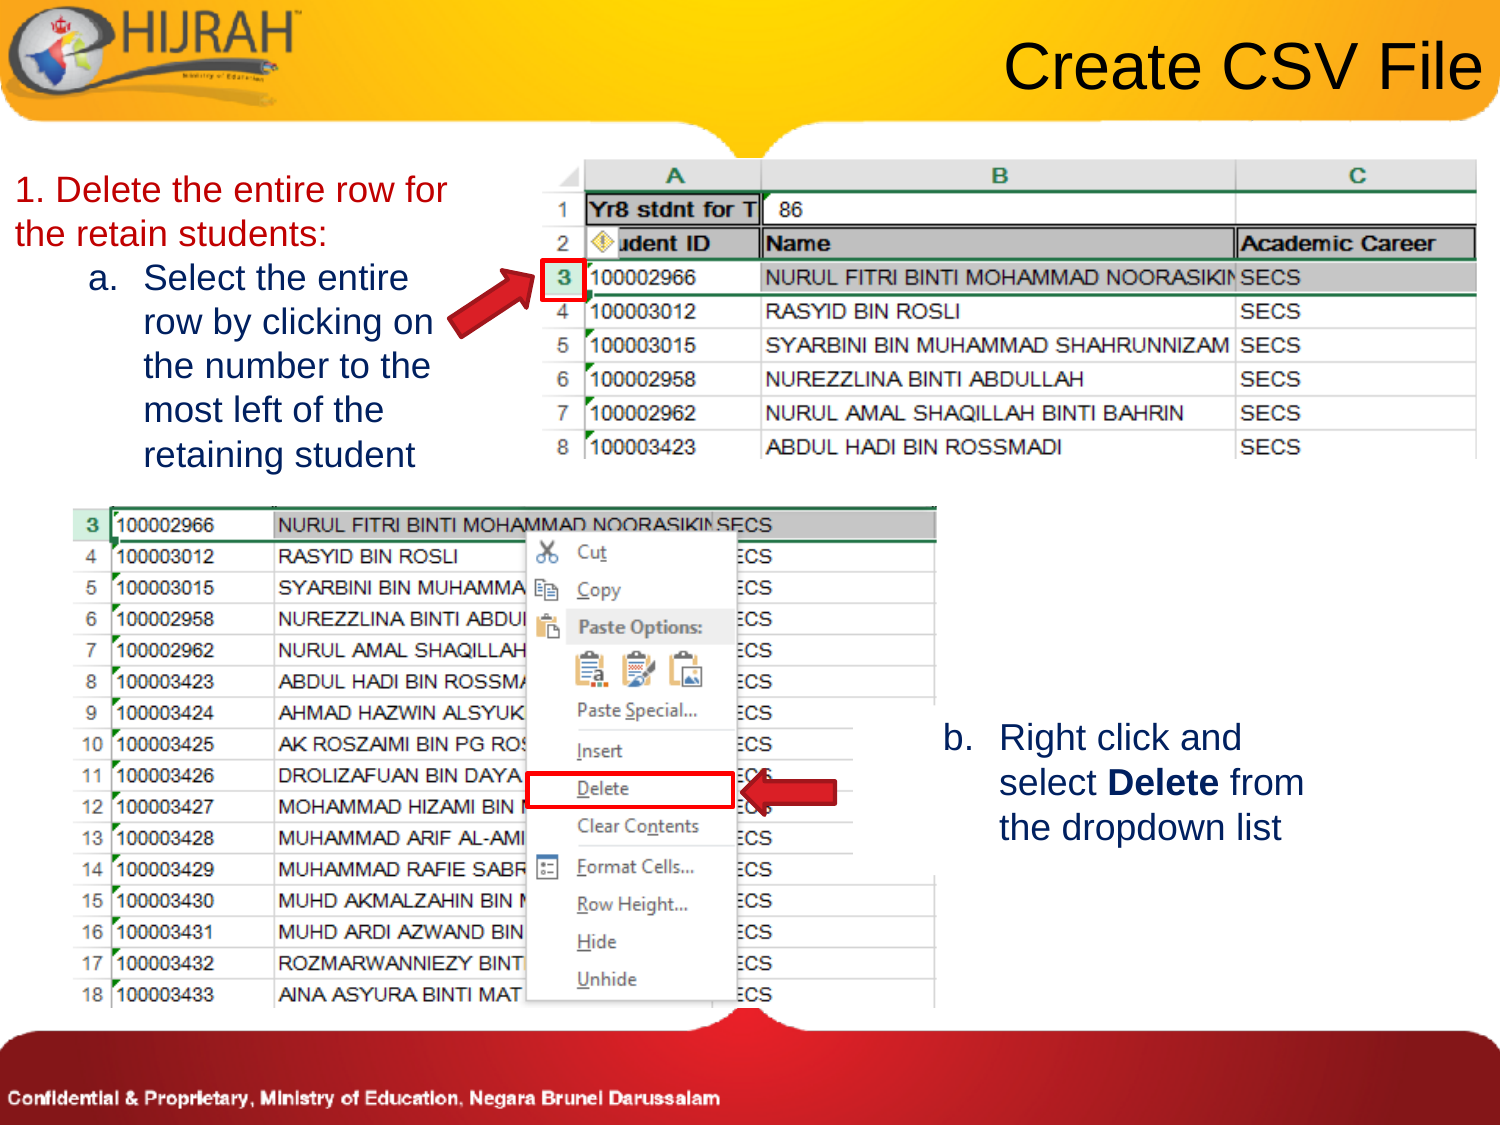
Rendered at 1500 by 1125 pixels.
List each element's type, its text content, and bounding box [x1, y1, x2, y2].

title Create CSV File [324, 0, 1500, 126]
text_box [446, 268, 535, 340]
text_box 1. Delete the entire row for the retain students: Select the entire row by clicking on the number to the most left of the retaining student [0, 158, 480, 484]
picture [0, 0, 1500, 1125]
text_box Right click and select Delete from the dropdown list [943, 705, 1360, 876]
